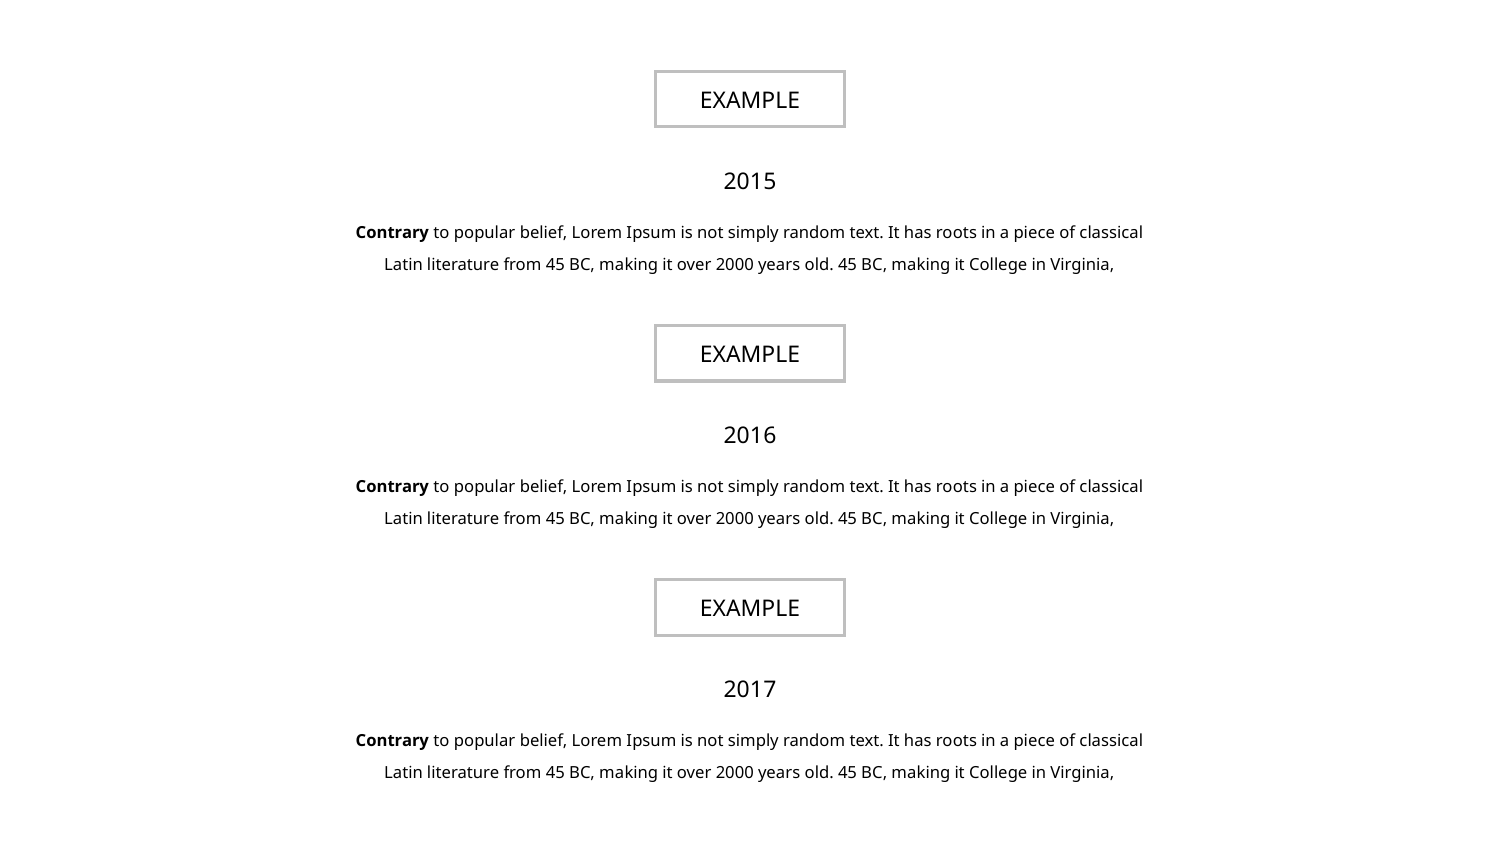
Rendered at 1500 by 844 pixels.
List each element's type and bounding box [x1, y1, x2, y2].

text_box [325, 71, 1175, 265]
text_box [325, 579, 1175, 773]
text_box [325, 325, 1175, 519]
